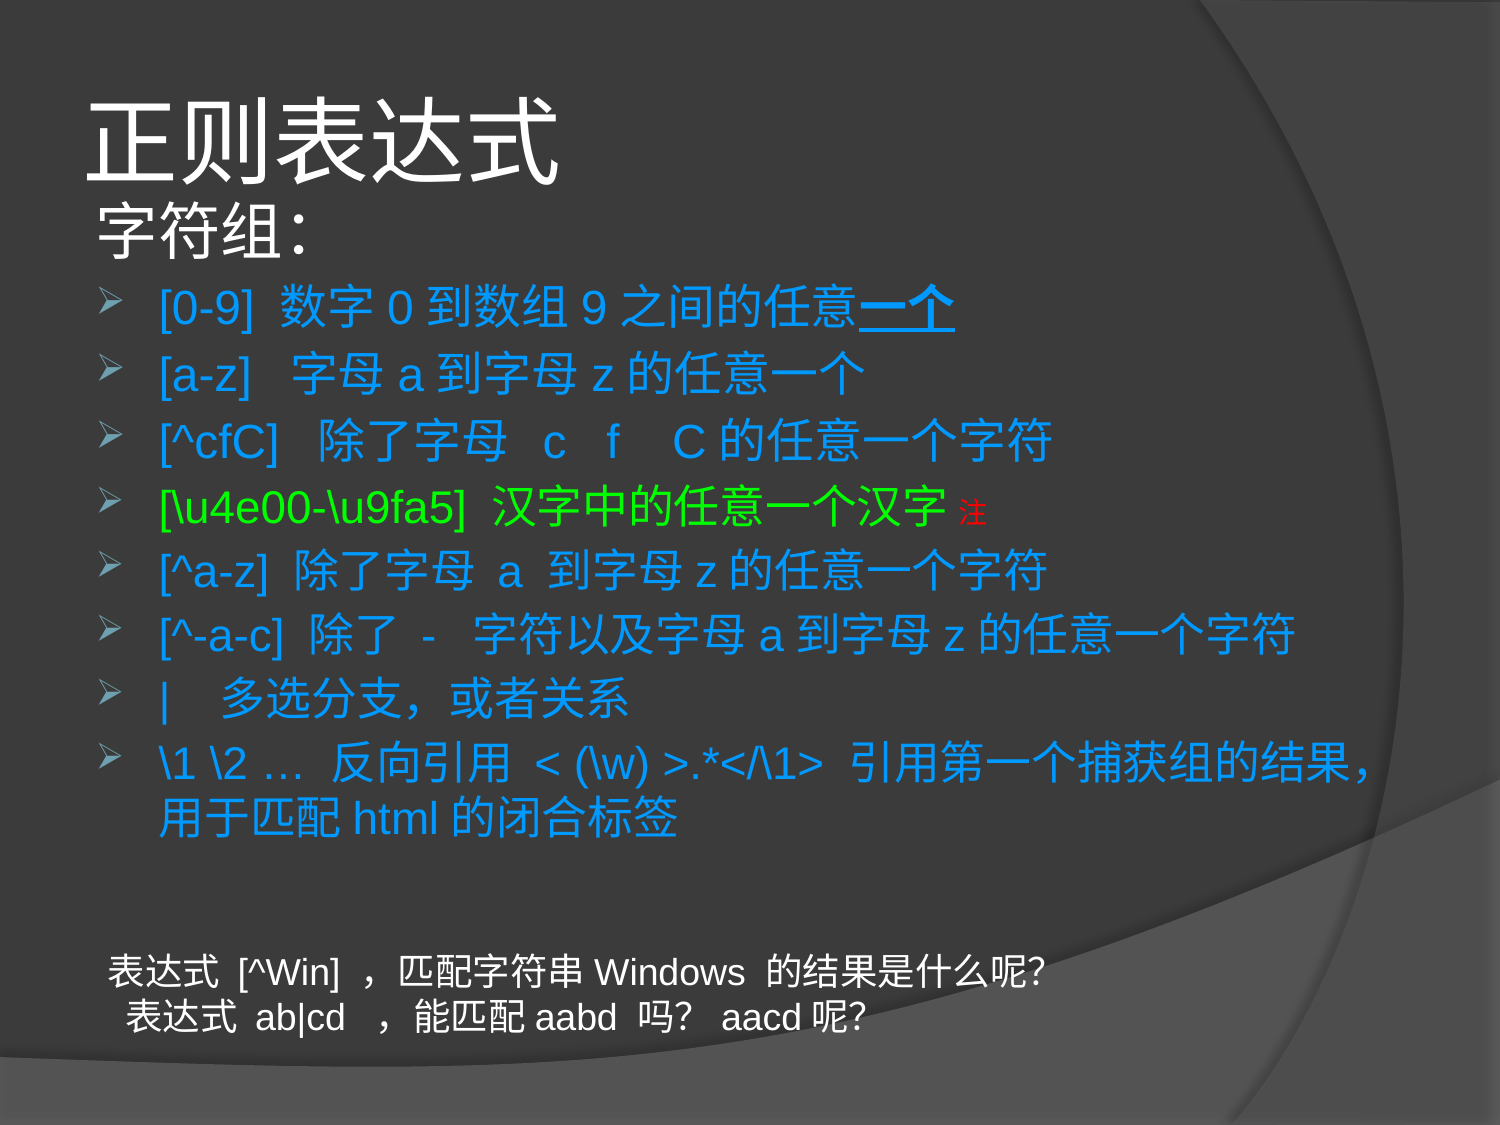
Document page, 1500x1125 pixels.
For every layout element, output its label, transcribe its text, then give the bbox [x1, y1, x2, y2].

title 正则表达式 [75, 45, 1300, 184]
text_box 表达式 [^Win] ，匹配字符串Windows 的结果是什么呢？ 表达式 ab|cd ，能匹配aabd 吗？aacd呢？ [92, 940, 1204, 1046]
list 字符组： [0-9] 数字0到数组9之间的任意一个 [a-z] 字母a到字母z的任意一个 [^cfC] 除了字母 c f C的任意一个字符 [\u4e00-\u9fa5] 汉字中的任意一个汉字 注 [^a-z] 除了字母 a 到字母z的任意一个字符 [^-a-c] 除了 - 字符以及字母a到字母z的任意一个字符 | 多选分支，或者关系 \1 \2 … 反向引用 < (\w) >.*</\1> 引用第一个捕获组的结果，用于匹配html的闭合标签 [75, 184, 1424, 1094]
